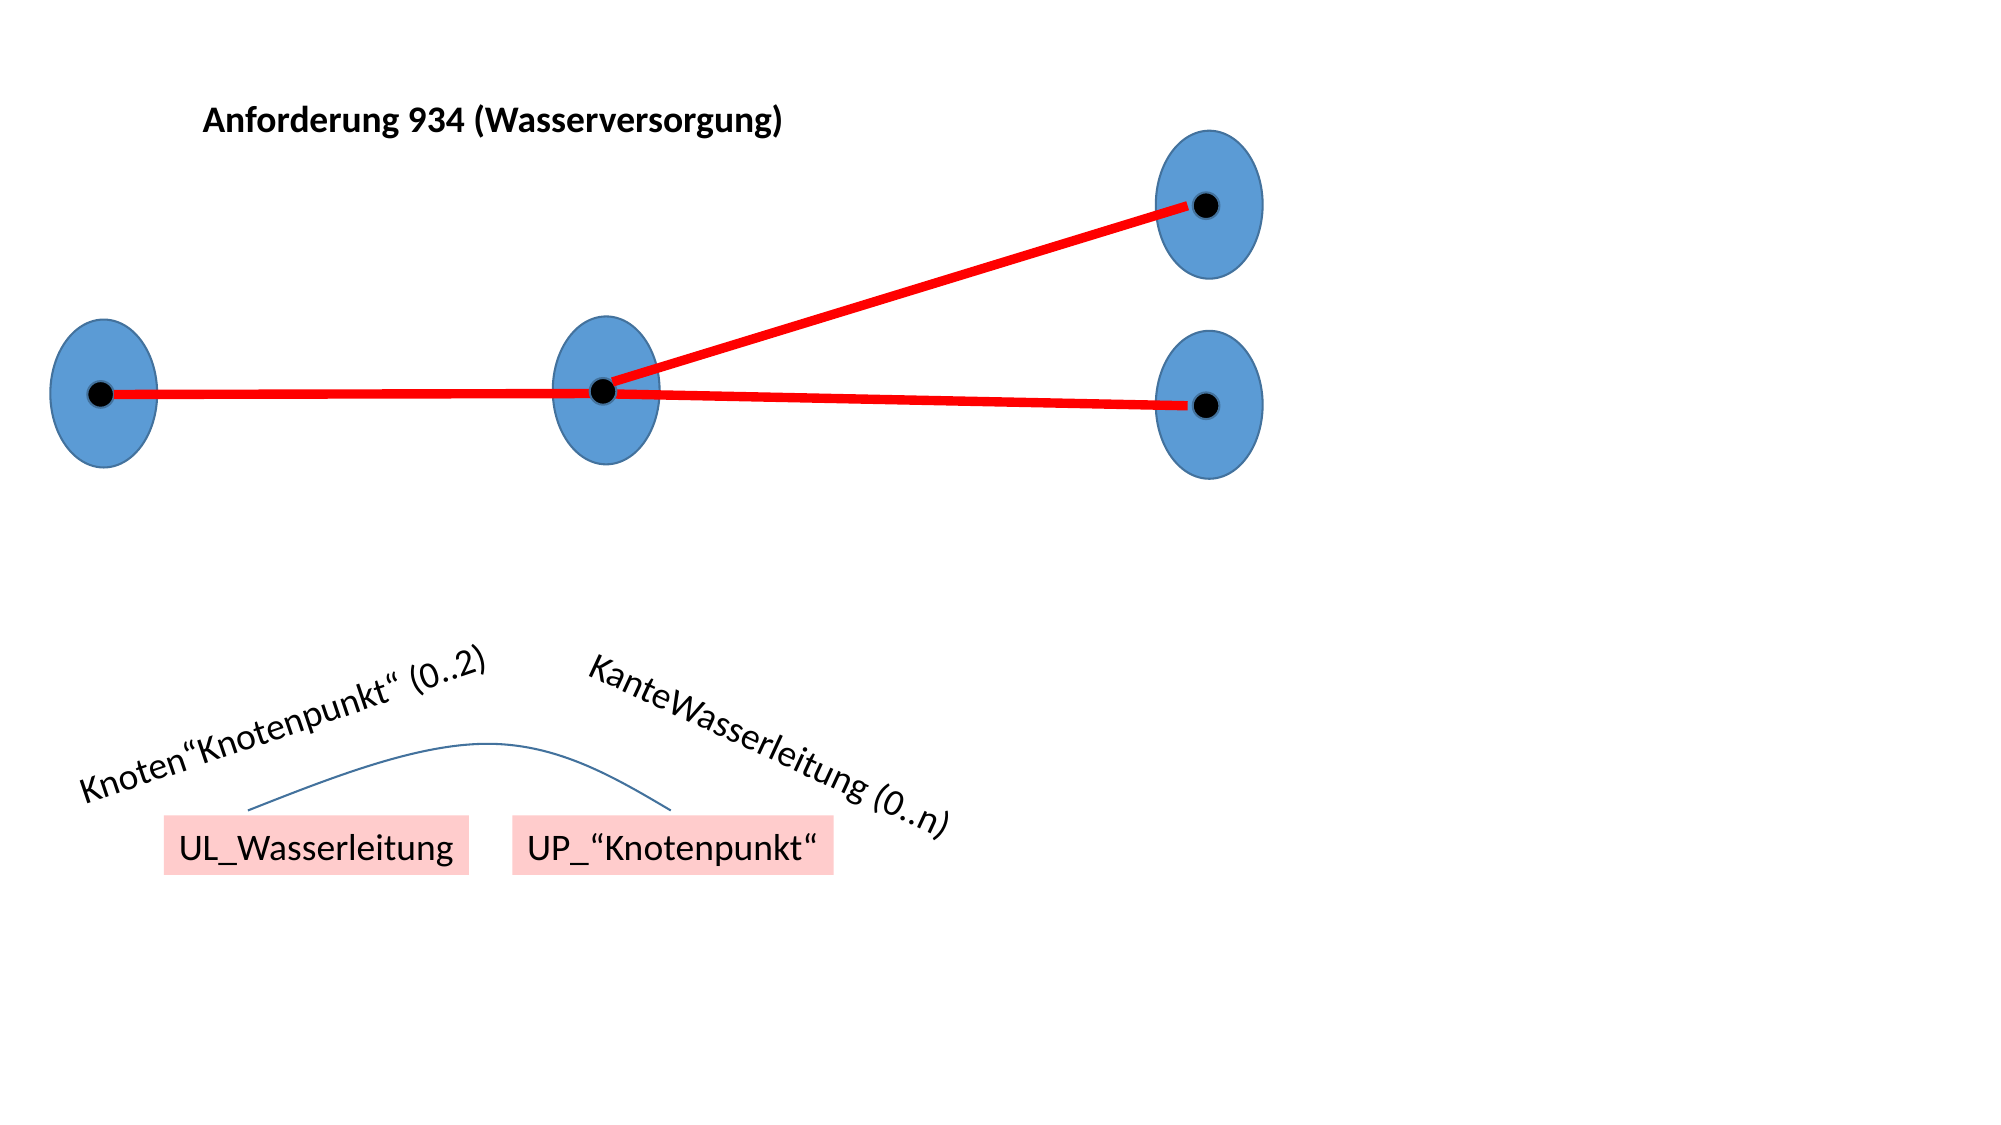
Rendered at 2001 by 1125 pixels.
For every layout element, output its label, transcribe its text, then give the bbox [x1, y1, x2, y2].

text_box [1154, 129, 1264, 280]
text_box Knoten“Knotenpunkt“ (0..2) [57, 620, 508, 824]
text_box [247, 742, 672, 812]
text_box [612, 205, 1188, 382]
text_box UL_Wasserleitung [163, 815, 469, 875]
text_box [1191, 391, 1221, 421]
text_box [588, 376, 618, 393]
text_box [589, 393, 1188, 406]
text_box Anforderung 934 (Wasserversorgung) [187, 87, 799, 148]
text_box [1154, 329, 1264, 480]
text_box KanteWasserleitung (0..n) [567, 628, 976, 860]
text_box [86, 380, 114, 409]
text_box [551, 315, 612, 388]
text_box [1191, 191, 1221, 221]
text_box [49, 318, 159, 469]
text_box [617, 382, 661, 390]
text_box UP_“Knotenpunkt“ [512, 815, 834, 875]
text_box [552, 399, 660, 466]
